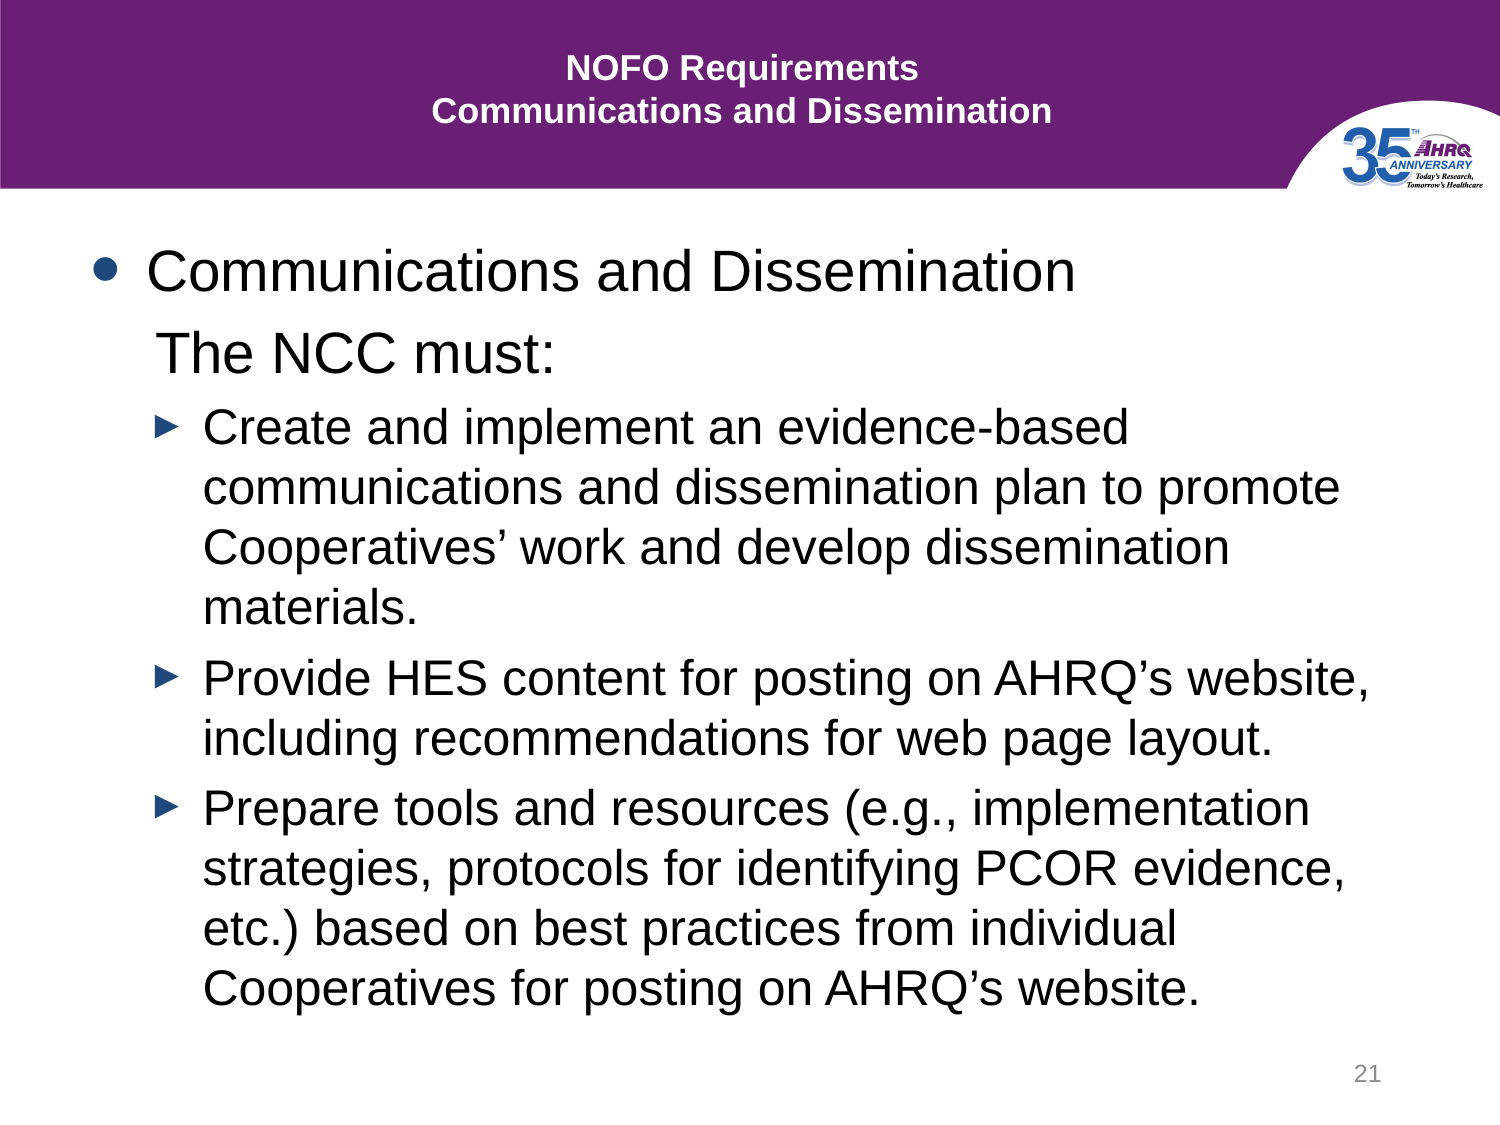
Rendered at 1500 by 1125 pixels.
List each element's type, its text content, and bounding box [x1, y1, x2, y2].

slide_number 21 [1059, 1042, 1397, 1103]
title NOFO Requirements Communications and Dissemination [103, 36, 1382, 138]
list Communications and Dissemination The NCC must: Create and implement an evidence-based communications and dissemination plan to promote Cooperatives’ work and develop dissemination materials. Provide HES content for posting on AHRQ’s website, including recommendations for web page layout. Prepare tools and resources (e.g., implementation strategies, protocols for identifying PCOR evidence, etc.) based on best practices from individual Cooperatives for posting on AHRQ’s website. [75, 225, 1425, 1043]
picture [0, 0, 1500, 1125]
